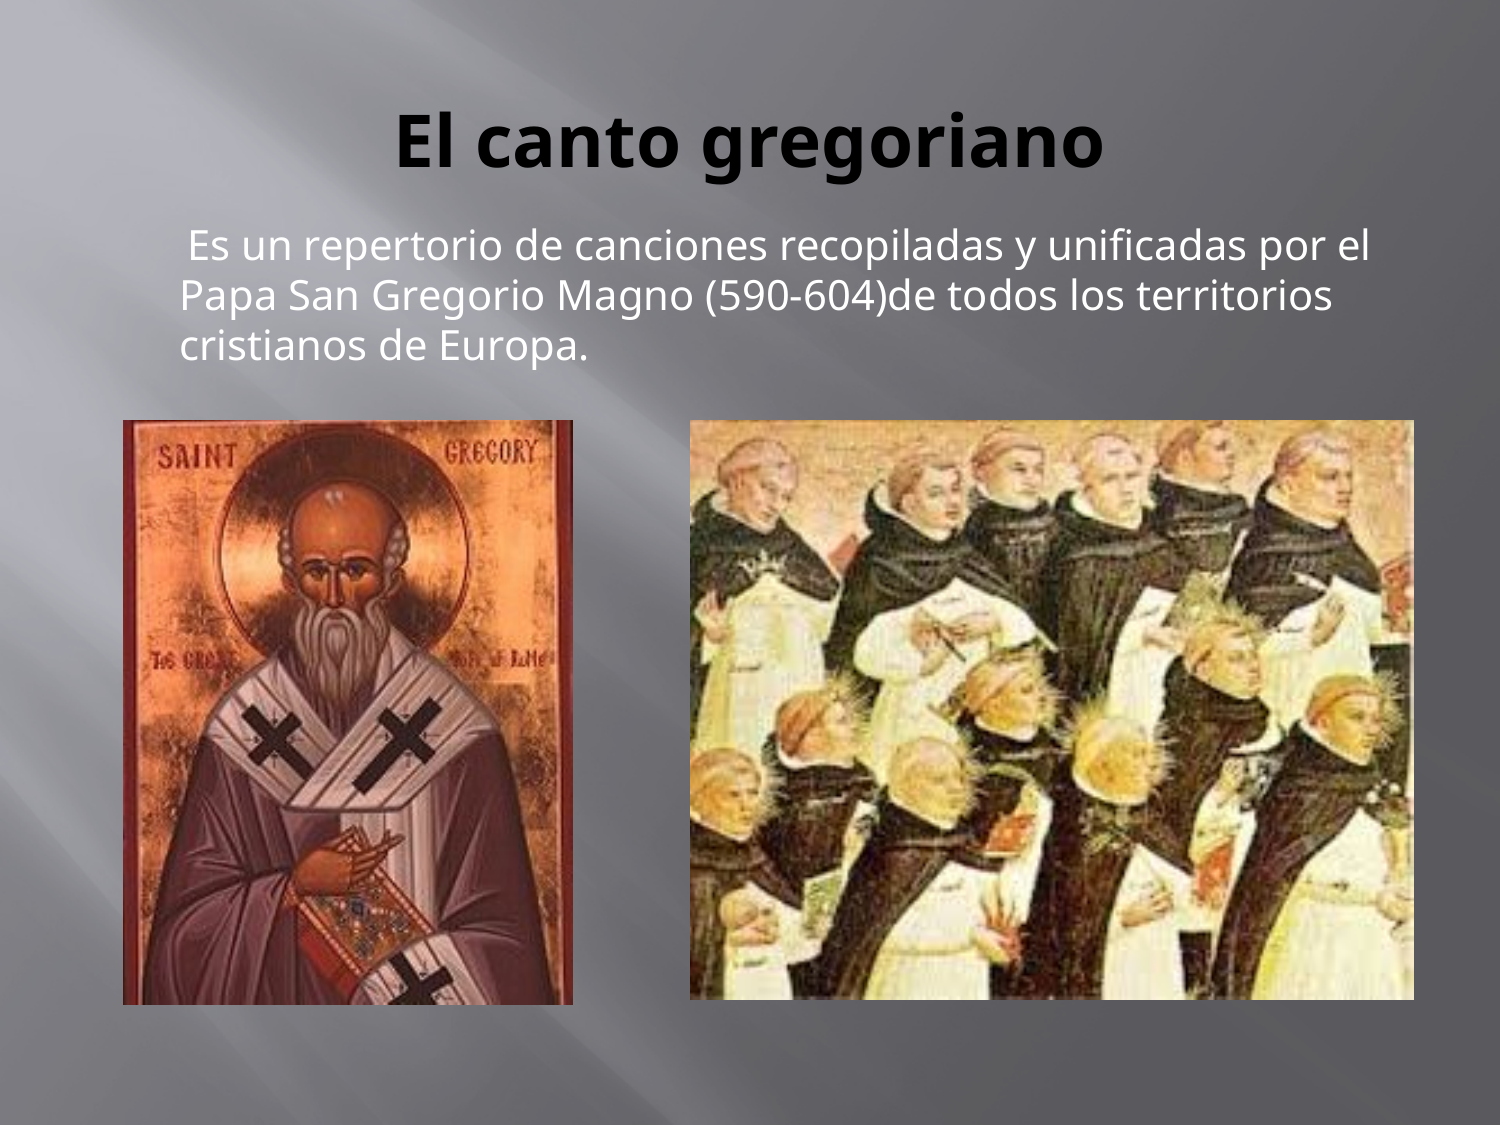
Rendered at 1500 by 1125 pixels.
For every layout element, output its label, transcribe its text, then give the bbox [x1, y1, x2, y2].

picture [690, 420, 1414, 1000]
title El canto gregoriano [75, 45, 1425, 210]
picture [123, 420, 574, 1005]
list Es un repertorio de canciones recopiladas y unificadas por el Papa San Gregorio Magno (590-604)de todos los territorios cristianos de Europa. [75, 210, 1425, 1005]
